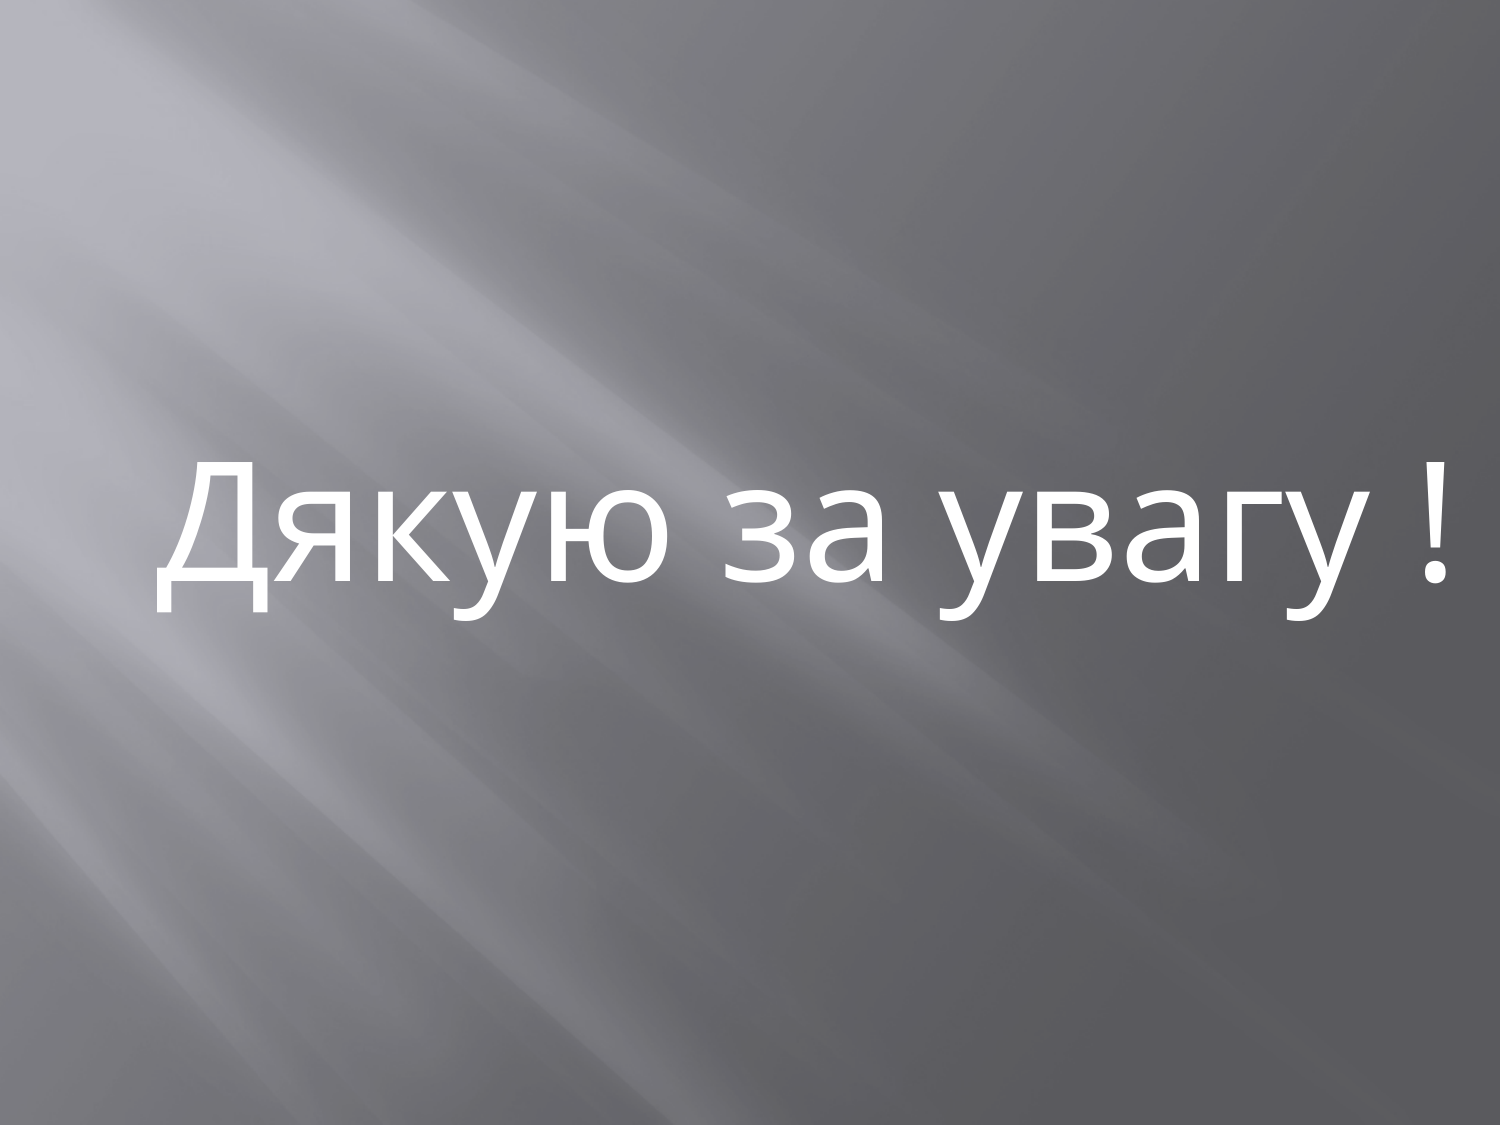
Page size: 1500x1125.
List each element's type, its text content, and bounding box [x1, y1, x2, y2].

text_box Дякую за увагу ! [141, 407, 1500, 623]
